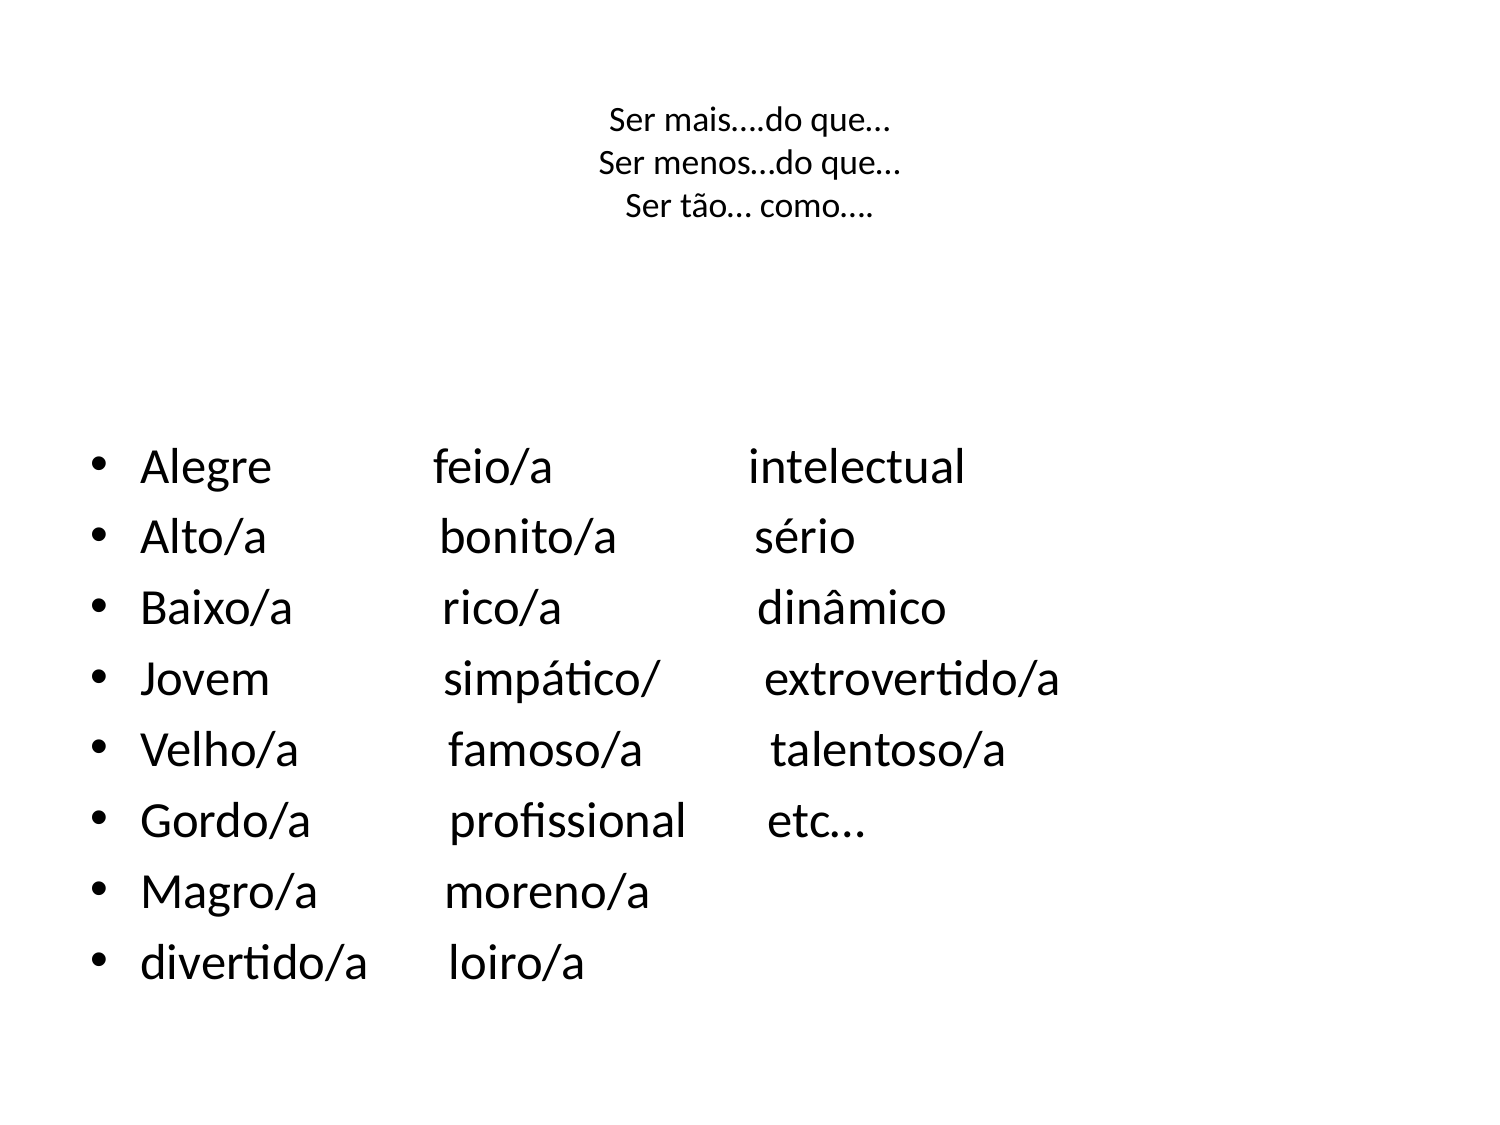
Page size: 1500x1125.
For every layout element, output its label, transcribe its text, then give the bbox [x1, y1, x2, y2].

list Alegre feio/a intelectual Alto/a bonito/a sério Baixo/a rico/a dinâmico Jovem simpático/ extrovertido/a Velho/a famoso/a talentoso/a Gordo/a profissional etc… Magro/a moreno/a divertido/a loiro/a [75, 425, 1425, 1005]
title Ser mais….do que… Ser menos…do que… Ser tão… como…. [75, 45, 1425, 233]
